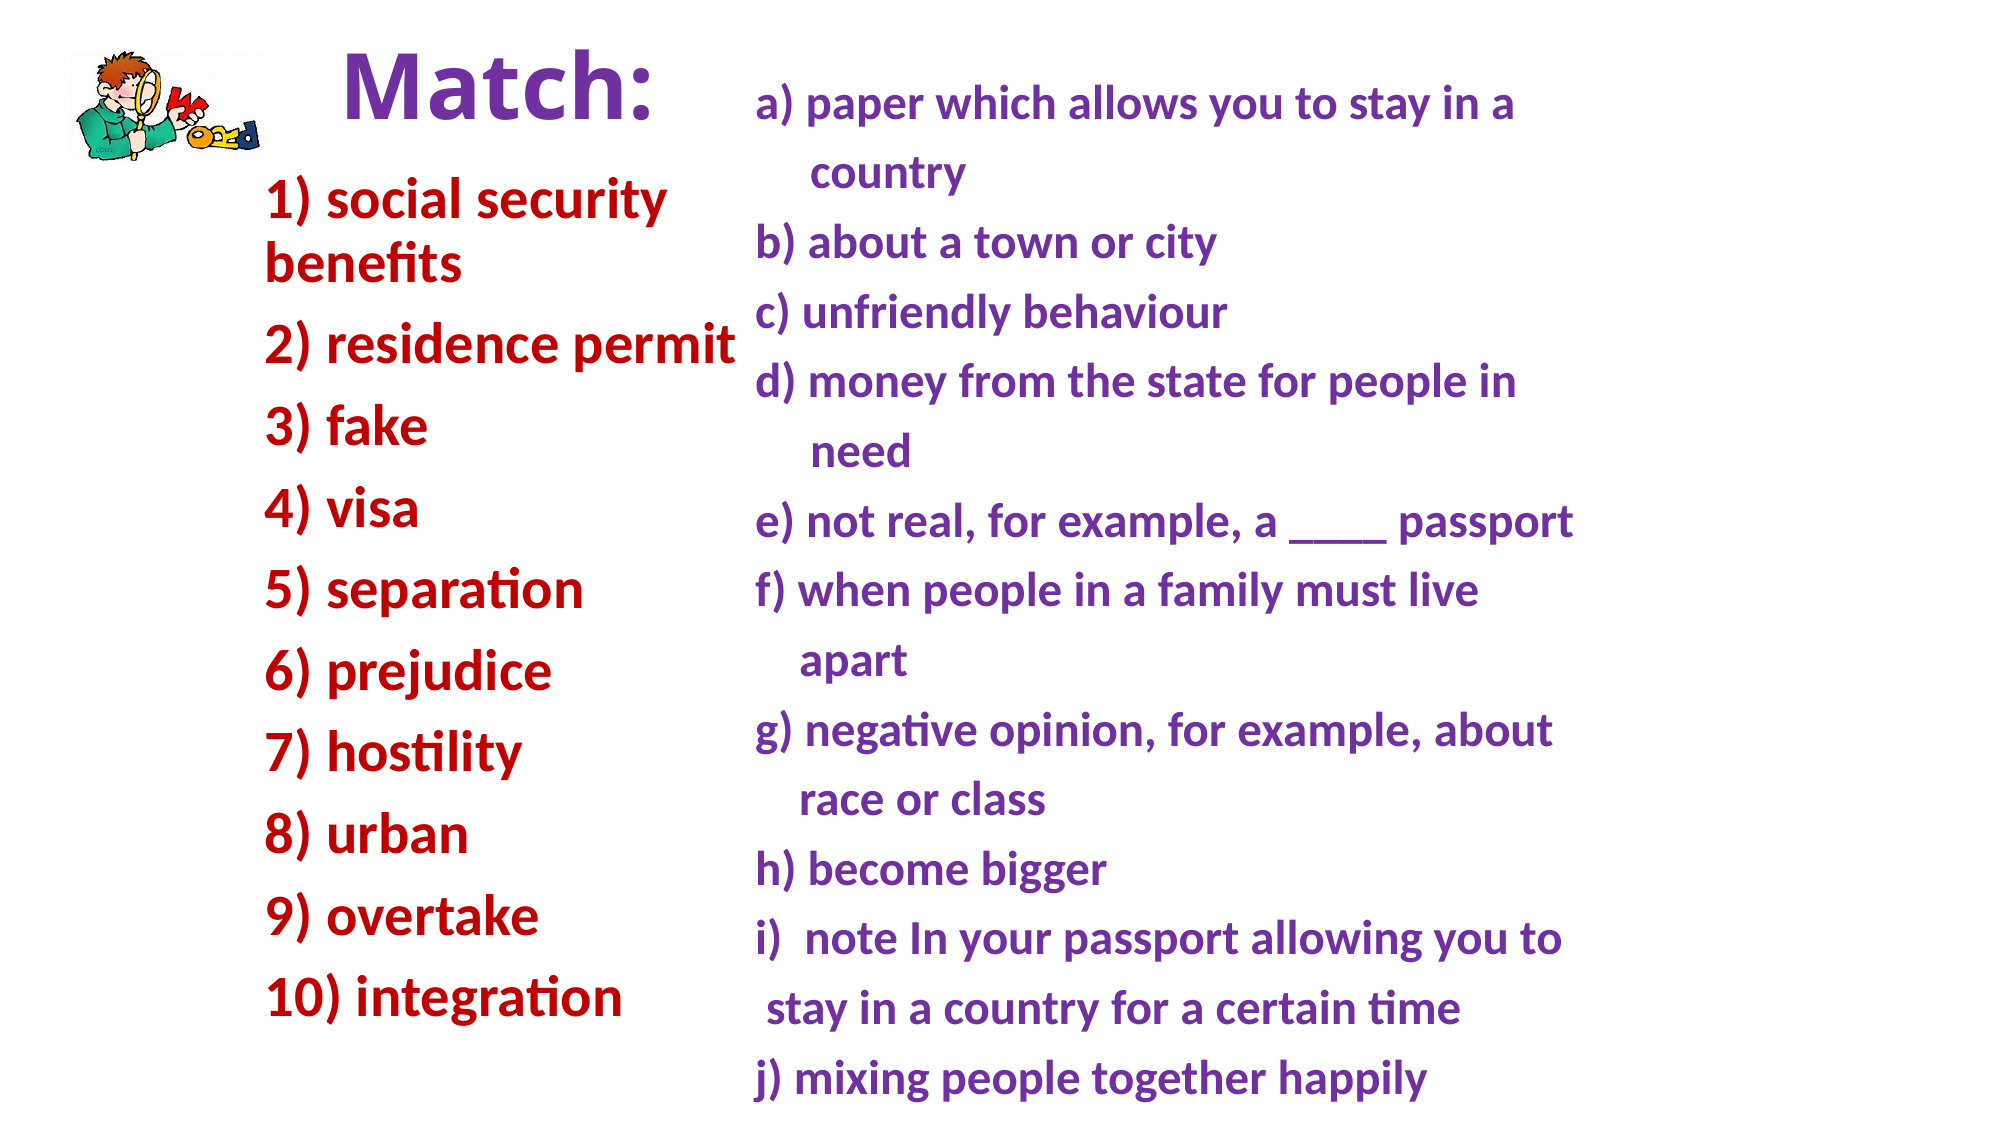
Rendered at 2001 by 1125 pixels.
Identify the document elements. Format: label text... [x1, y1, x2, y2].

title Match: [324, 19, 729, 160]
list 1) social security benefits 2) residence permit 3) fake 4) visa 5) separation 6) prejudice 7) hostility 8) urban 9) overtake 10) integration [249, 160, 740, 1094]
picture [69, 51, 268, 161]
list a) paper which allows you to stay in a country b) about a town or city c) unfriendly behaviour d) money from the state for people in need e) not real, for example, a ____ passport f) when people in a family must live apart g) negative opinion, for example, about race or class h) become bigger i) note In your passport allowing you to stay in a country for a certain time j) mixing people together happily [740, 0, 1733, 1125]
